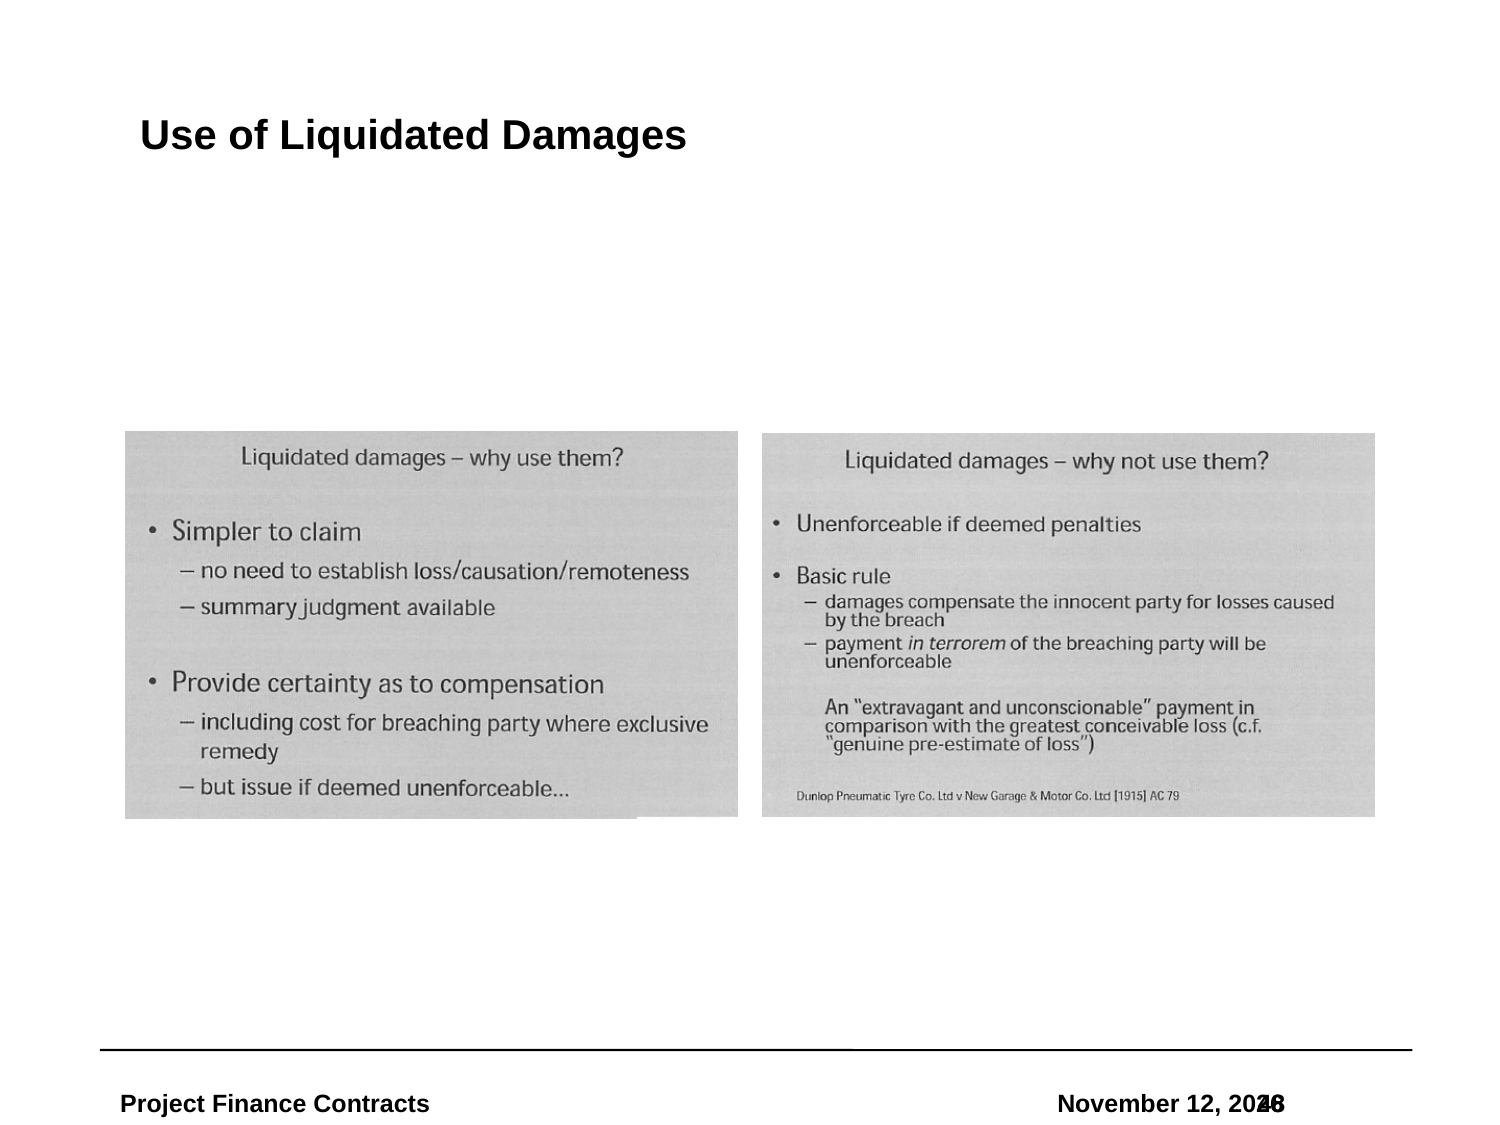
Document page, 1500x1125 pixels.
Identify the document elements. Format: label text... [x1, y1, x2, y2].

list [762, 433, 1376, 817]
title Use of Liquidated Damages [124, 99, 1288, 226]
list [124, 431, 738, 819]
